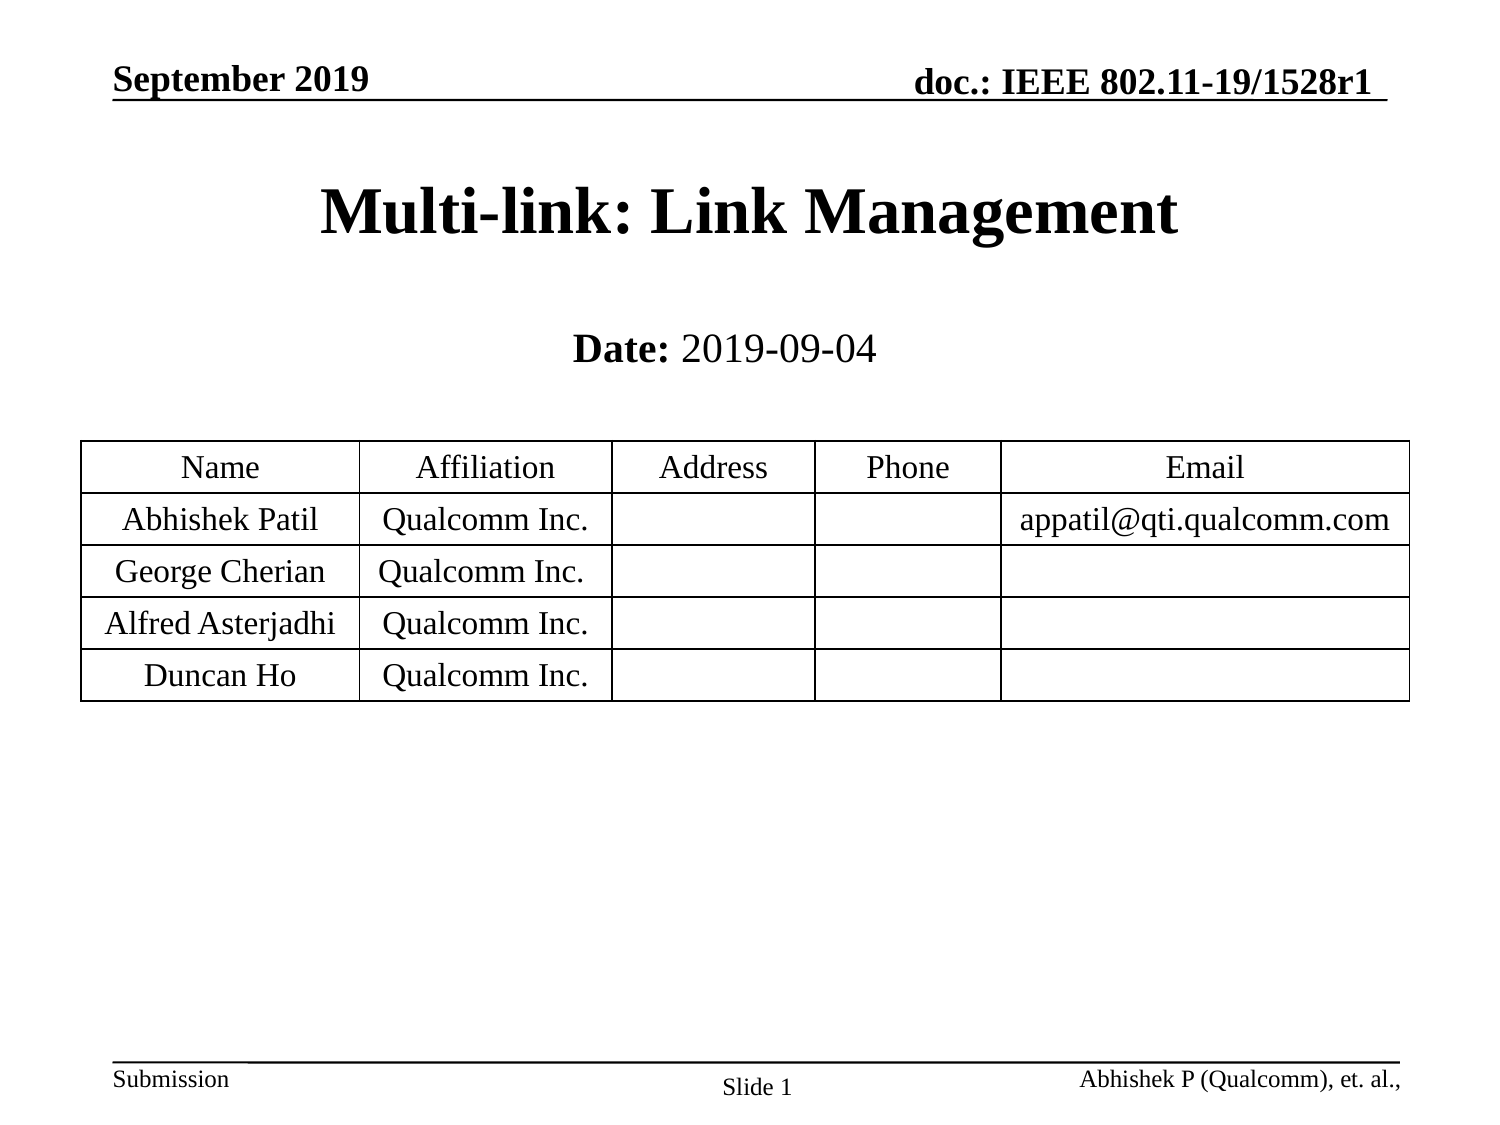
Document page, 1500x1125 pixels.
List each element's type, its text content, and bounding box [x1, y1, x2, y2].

footer Abhishek P (Qualcomm), et. al., [949, 1061, 1402, 1093]
table_cell [613, 546, 814, 596]
table_cell [1002, 546, 1409, 596]
table_cell [613, 494, 814, 544]
table_header Email [1002, 442, 1409, 492]
table_header Phone [816, 442, 1000, 492]
table_cell Abhishek Patil [82, 494, 359, 544]
title Multi-link: Link Management [112, 100, 1388, 314]
table_cell Qualcomm Inc. [360, 546, 611, 596]
table_cell [816, 546, 1000, 596]
table_cell Qualcomm Inc. [360, 650, 611, 700]
table_cell [816, 494, 1000, 544]
table_cell [613, 650, 814, 700]
table_header Affiliation [360, 442, 611, 492]
table_cell Alfred Asterjadhi [82, 598, 359, 648]
table_cell Qualcomm Inc. [360, 494, 611, 544]
table_header Address [613, 442, 814, 492]
table_cell [816, 598, 1000, 648]
table_cell George Cherian [82, 546, 359, 596]
table_cell Duncan Ho [82, 650, 359, 700]
table_cell appatil@qti.qualcomm.com [1002, 494, 1409, 544]
text_box Date: 2019-09-04 [87, 313, 1363, 376]
slide_number Slide 1 [713, 1069, 802, 1101]
table_cell [1002, 598, 1409, 648]
table_header Name [82, 442, 359, 492]
table_cell Qualcomm Inc. [360, 598, 611, 648]
table_cell [816, 650, 1000, 700]
table_cell [1002, 650, 1409, 700]
table_cell [613, 598, 814, 648]
